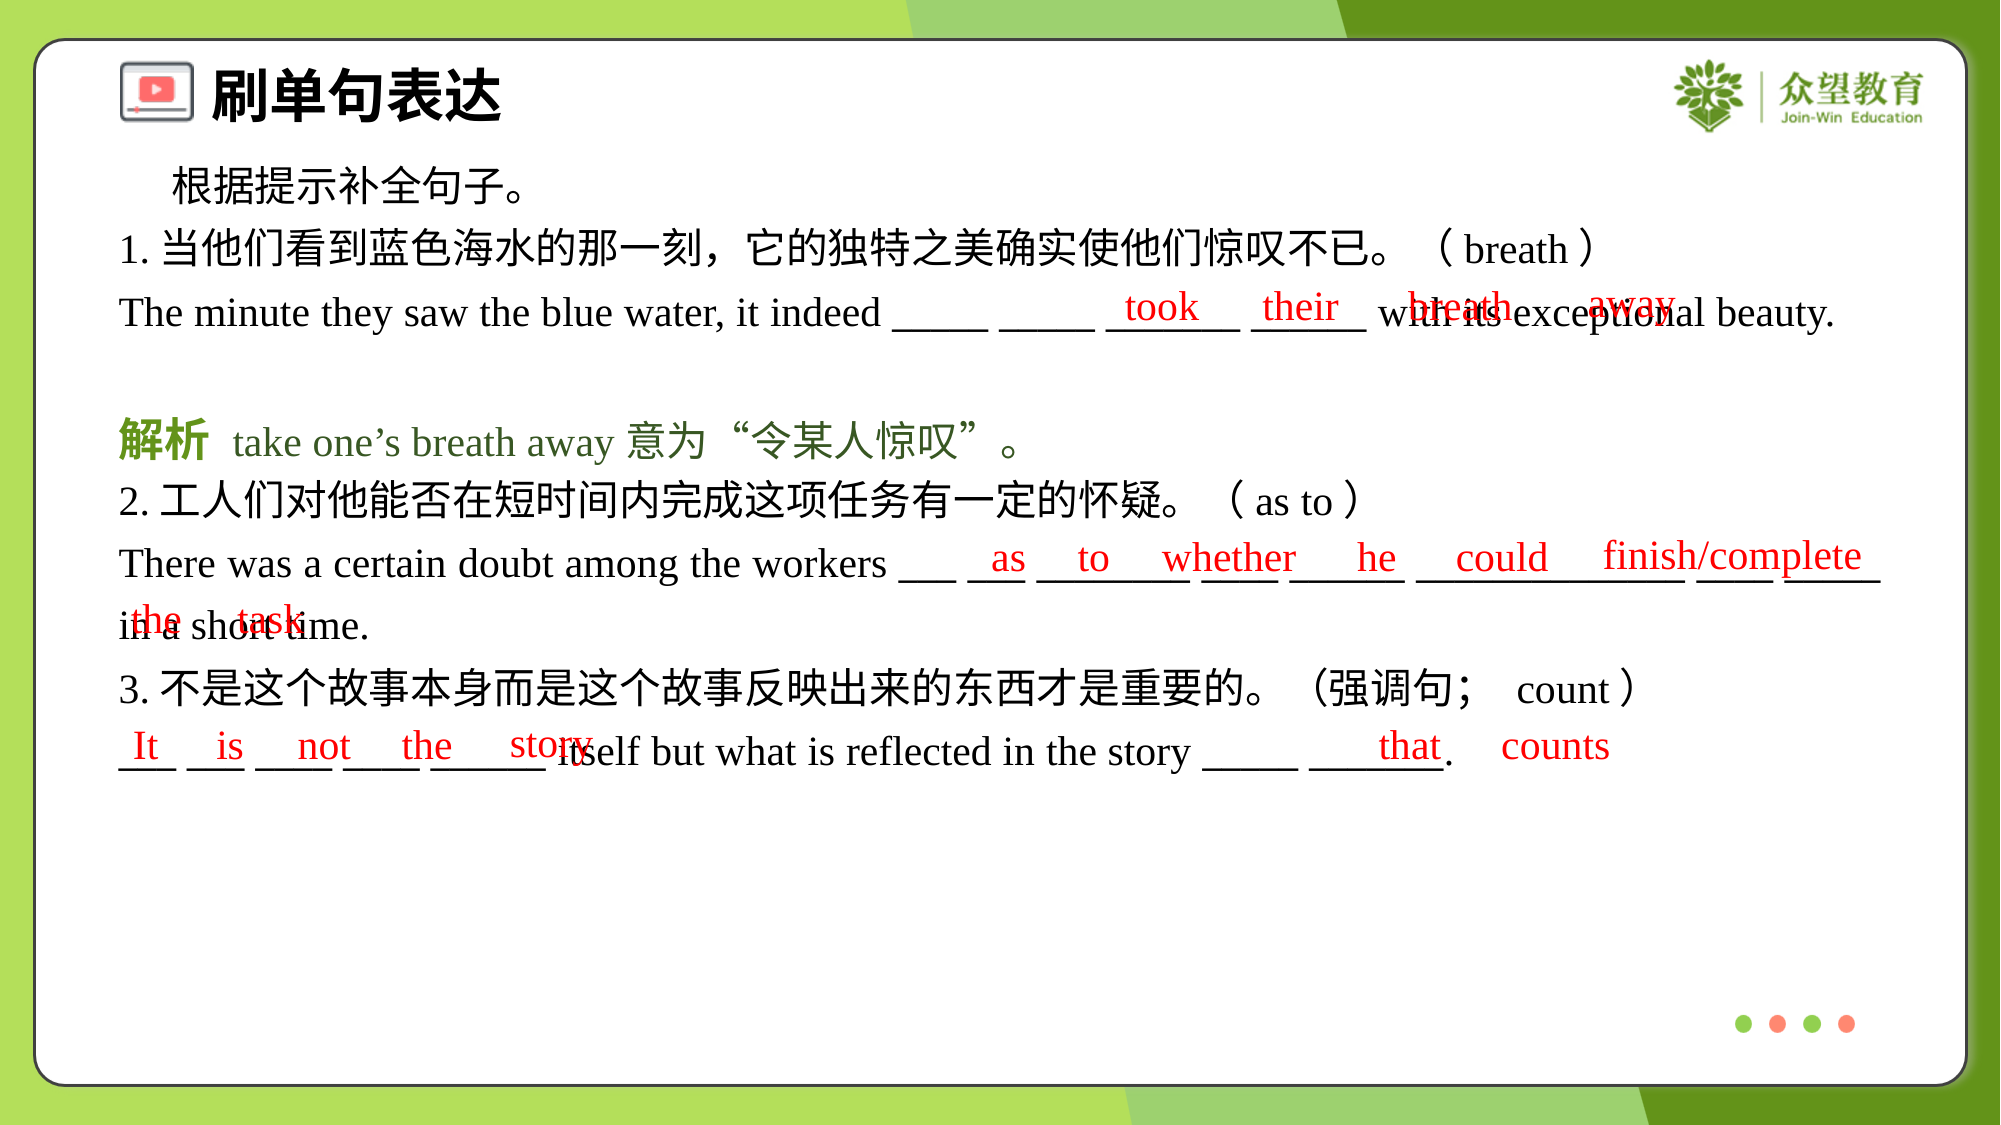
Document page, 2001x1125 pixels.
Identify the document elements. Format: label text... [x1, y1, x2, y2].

text_box that [1373, 705, 1446, 763]
text_box task [232, 579, 309, 638]
text_box is [211, 705, 249, 763]
text_box story [505, 703, 598, 761]
text_box the [397, 705, 458, 763]
text_box 解析 take one’s breath away意为“令某人惊叹”。 [118, 396, 1883, 459]
picture [0, 0, 2000, 1125]
text_box took [1120, 265, 1204, 324]
text_box 2.工人们对他能否在短时间内完成这项任务有一定的怀疑。（as to） There was a certain doubt among the workers ___ ___ ________ ____ ______ ______________ ____ _____ in a short time. [118, 460, 1883, 643]
text_box the [126, 579, 187, 638]
text_box as [986, 517, 1031, 575]
text_box to [1073, 517, 1115, 575]
text_box whether [1157, 517, 1301, 575]
text_box could [1451, 517, 1554, 575]
text_box not [292, 705, 356, 763]
text_box 1.当他们看到蓝色海水的那一刻，它的独特之美确实使他们惊叹不已。（breath） The minute they saw the blue water, it indeed _____ _____ _______ ______ with its exceptional beauty. [118, 209, 1883, 392]
text_box he [1352, 517, 1402, 575]
text_box It [128, 705, 163, 763]
text_box away [1583, 263, 1681, 322]
text_box 根据提示补全句子。 [118, 146, 1883, 204]
text_box breath [1403, 265, 1518, 324]
text_box finish/complete [1598, 515, 1867, 573]
text_box 3.不是这个故事本身而是这个故事反映出来的东西才是重要的。（强调句； count） ___ ___ ____ ____ ______ itself but what is reflected in the story _____ _______. [118, 649, 1883, 769]
text_box their [1257, 265, 1344, 324]
text_box counts [1496, 705, 1615, 763]
